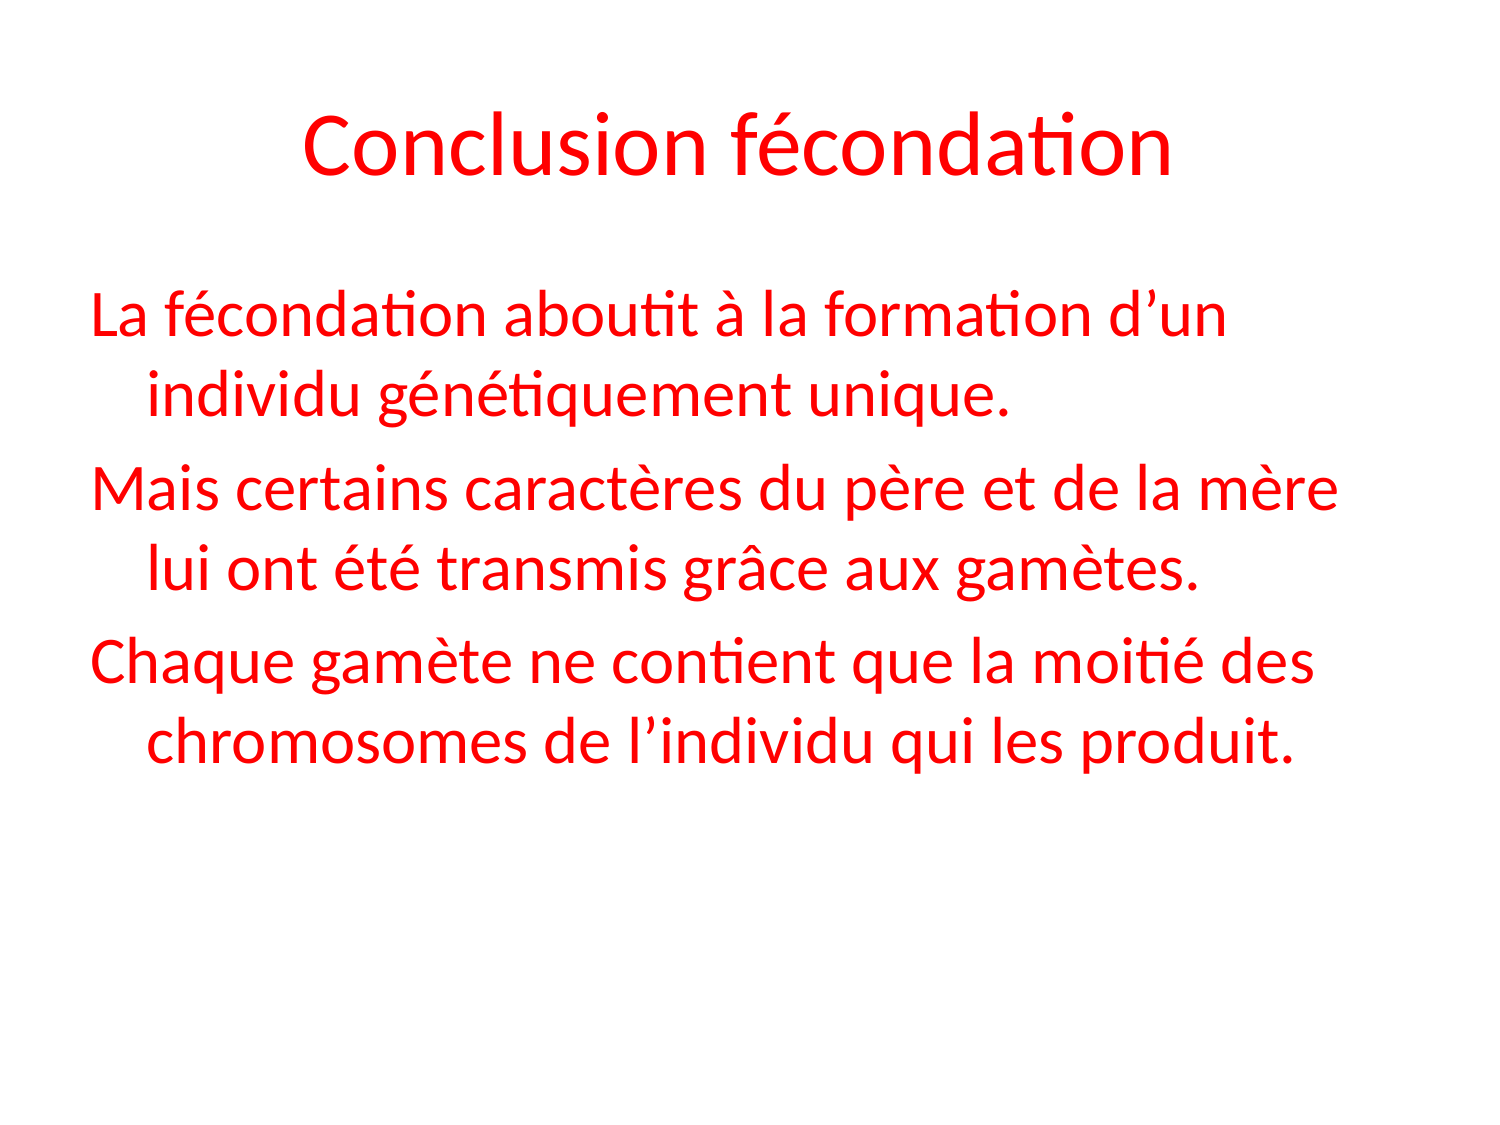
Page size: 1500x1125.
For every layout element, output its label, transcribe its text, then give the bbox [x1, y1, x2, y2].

list La fécondation aboutit à la formation d’un individu génétiquement unique. Mais certains caractères du père et de la mère lui ont été transmis grâce aux gamètes. Chaque gamète ne contient que la moitié des chromosomes de l’individu qui les produit. [75, 262, 1425, 1005]
title Conclusion fécondation [75, 45, 1425, 233]
